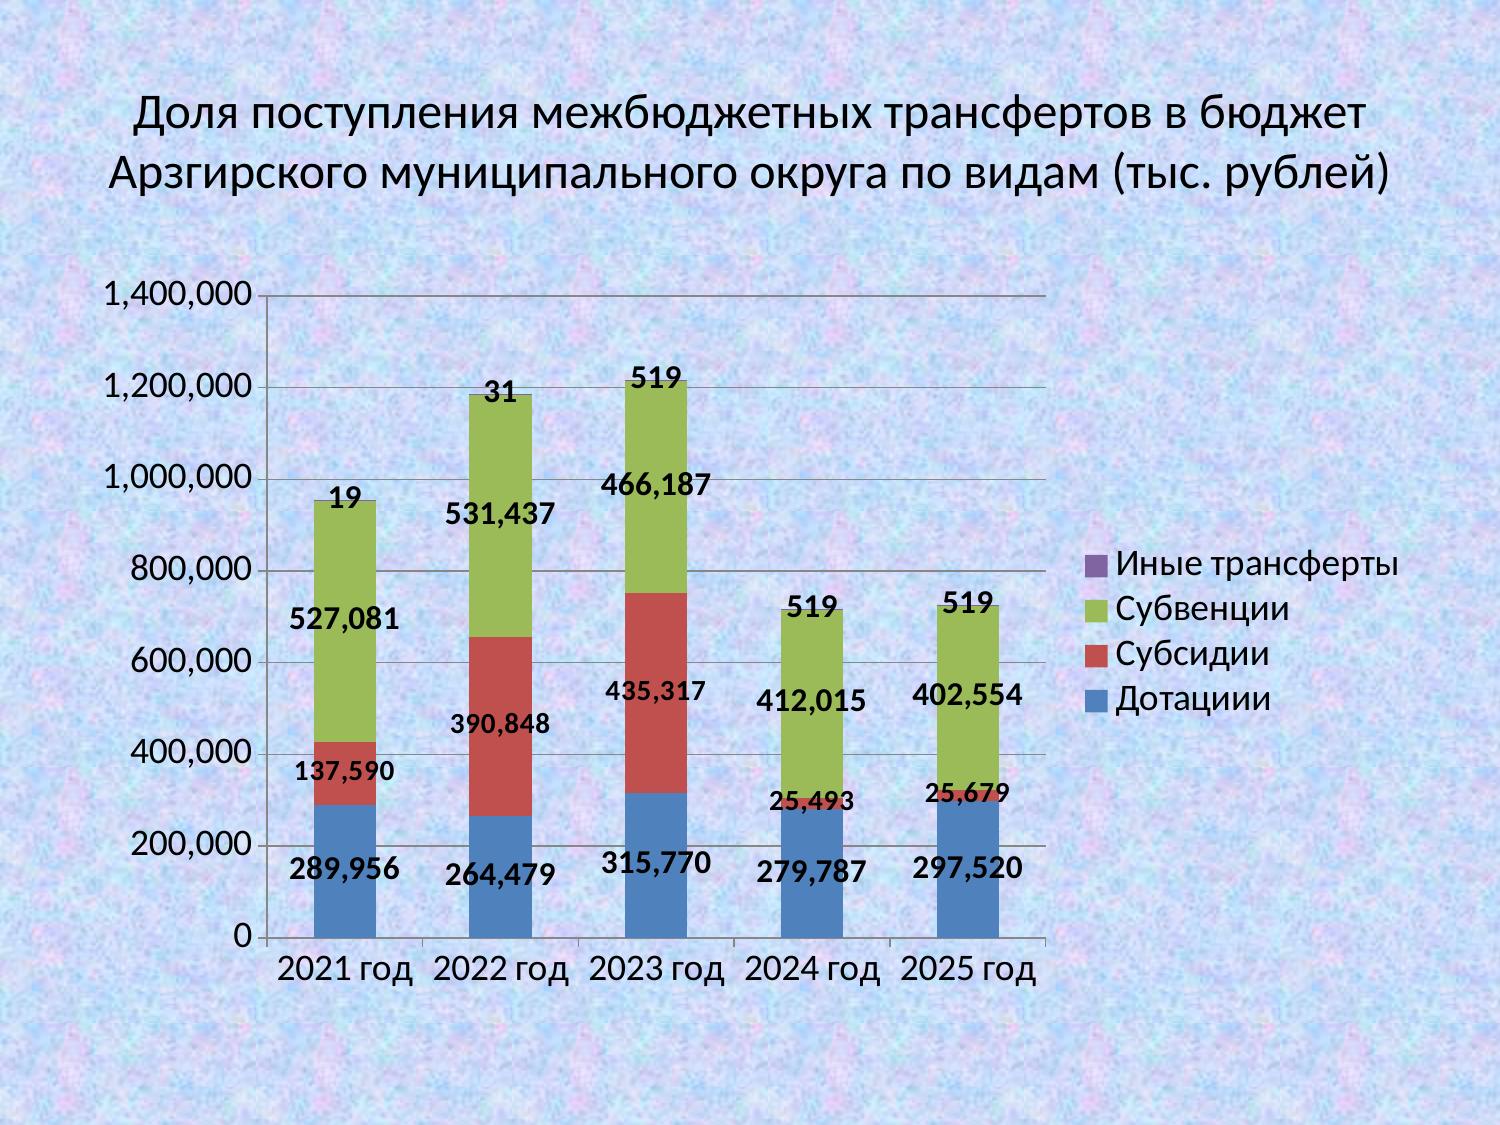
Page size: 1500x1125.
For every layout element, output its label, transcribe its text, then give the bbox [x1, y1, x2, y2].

picture [0, 0, 1500, 1125]
title Доля поступления межбюджетных трансфертов в бюджет Арзгирского муниципального округа по видам (тыс. рублей) [75, 45, 1425, 233]
chart [74, 262, 1426, 1006]
